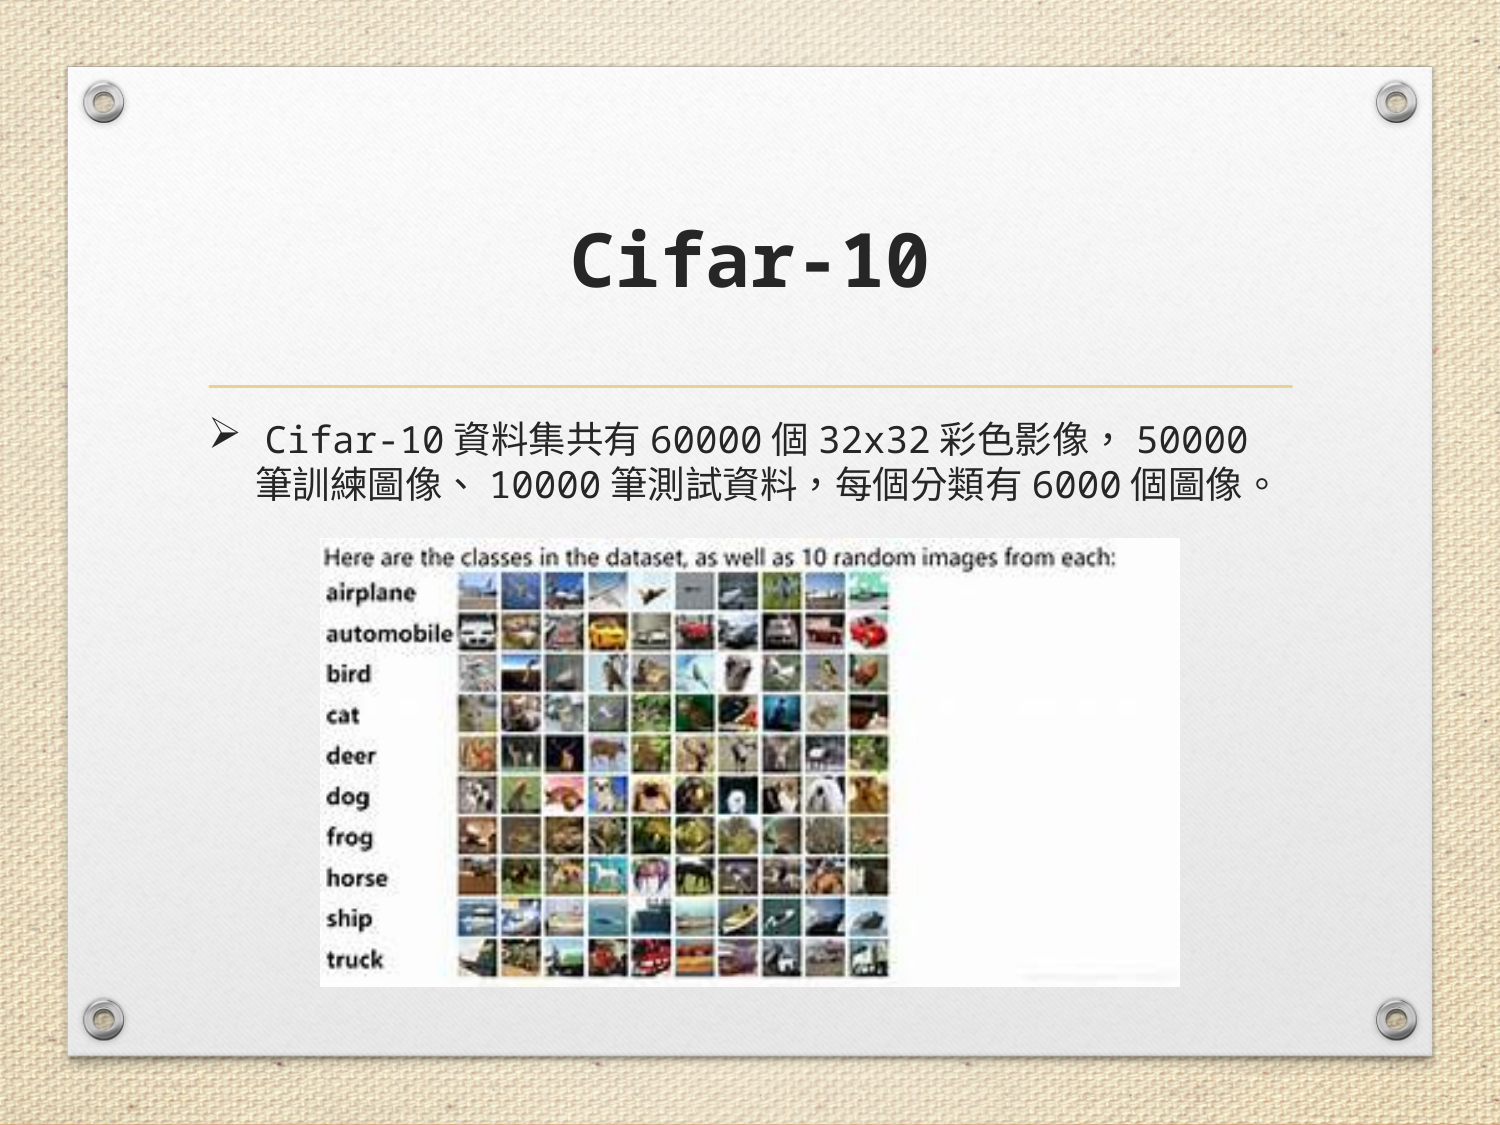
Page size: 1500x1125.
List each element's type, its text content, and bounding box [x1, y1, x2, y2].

picture [0, 0, 1500, 1125]
list Cifar-10資料集共有60000個32x32彩色影像，50000筆訓練圖像、10000筆測試資料，每個分類有6000個圖像。 [193, 408, 1309, 974]
title Cifar-10 [193, 150, 1309, 365]
